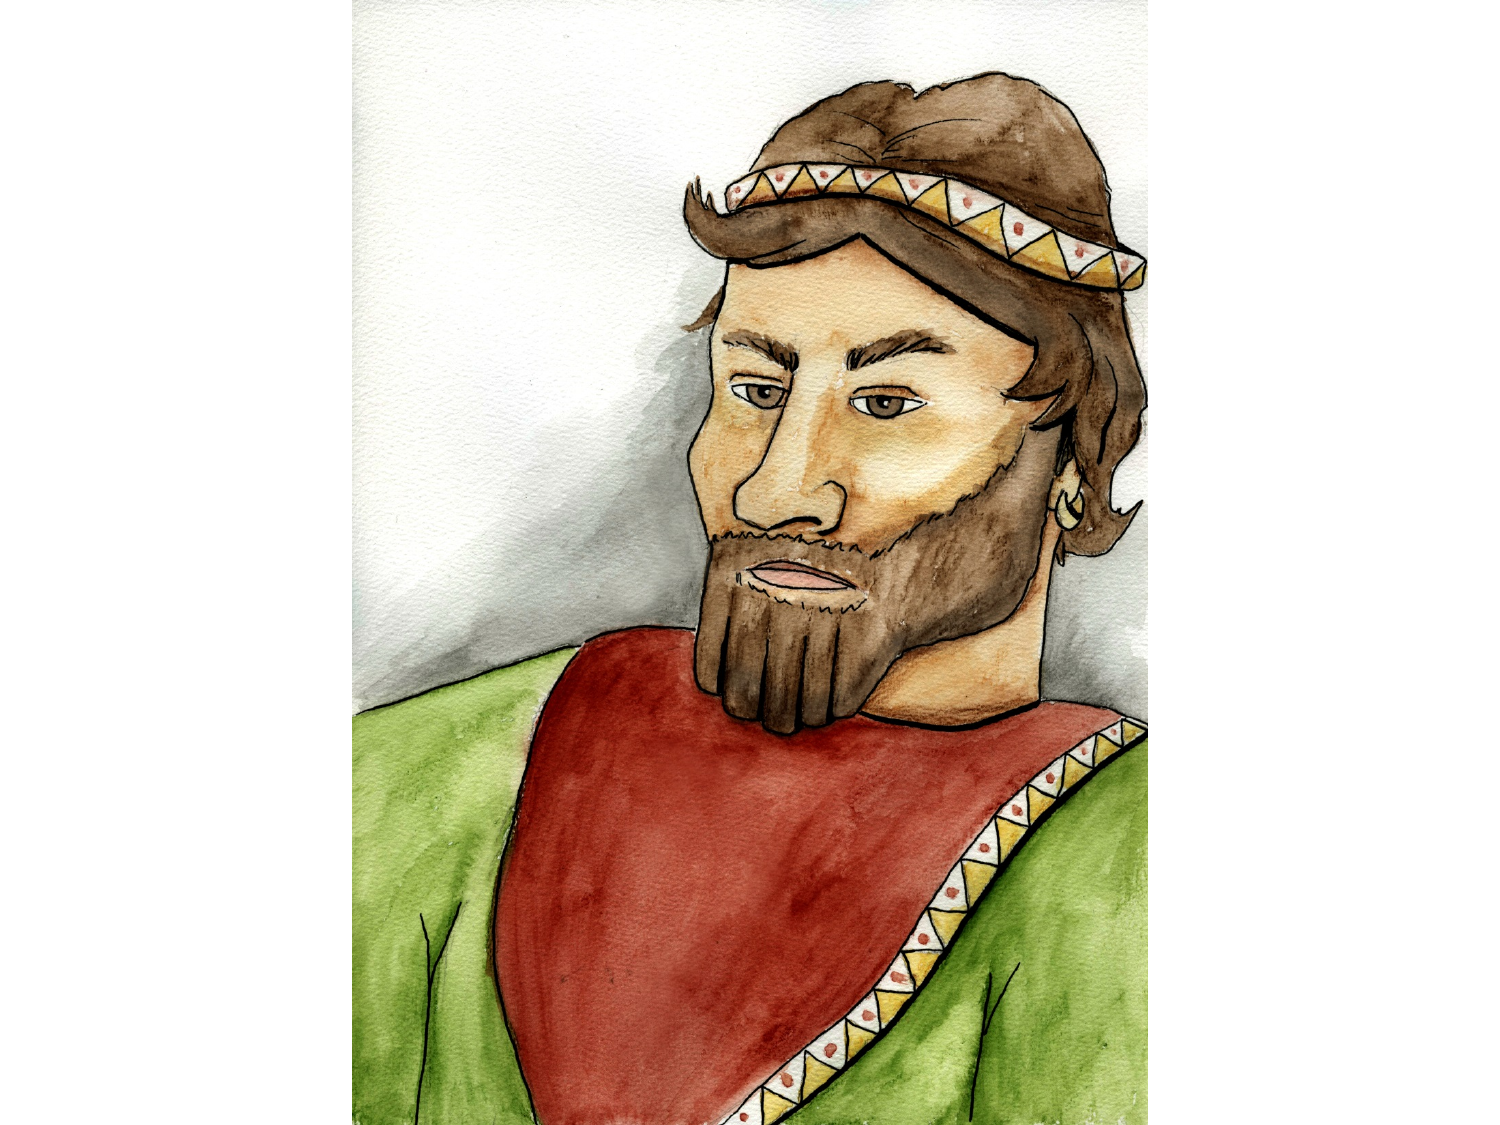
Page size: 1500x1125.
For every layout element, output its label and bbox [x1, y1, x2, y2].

picture [352, 0, 1148, 1125]
